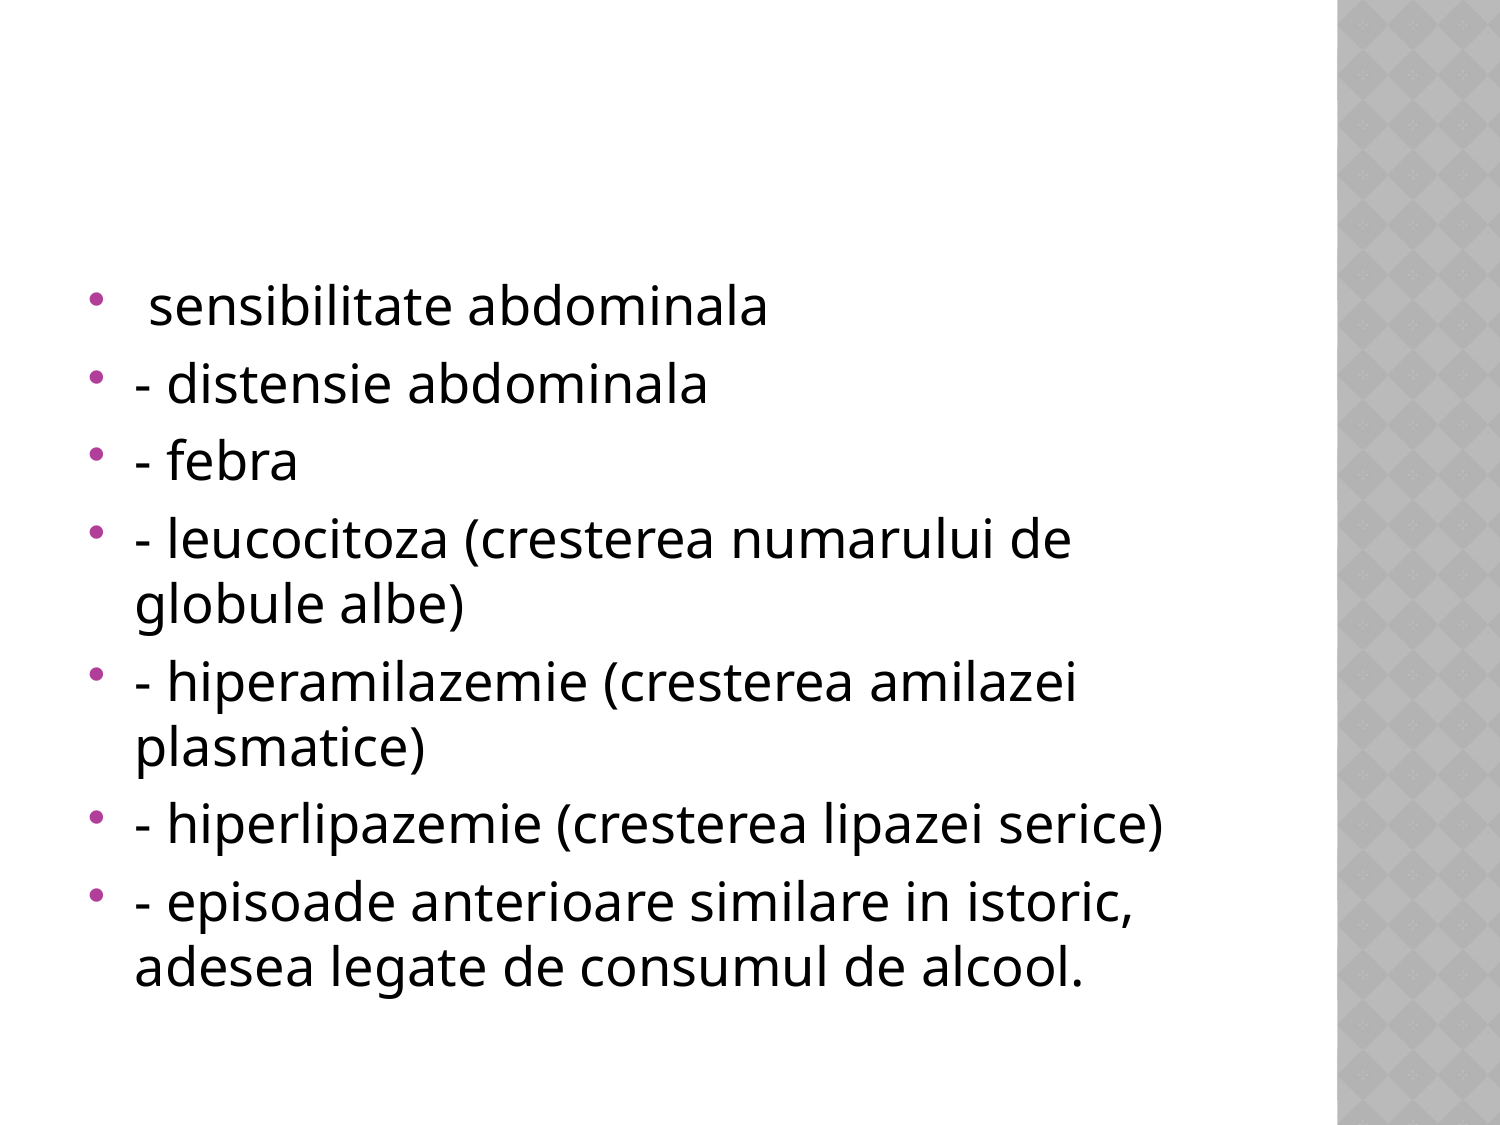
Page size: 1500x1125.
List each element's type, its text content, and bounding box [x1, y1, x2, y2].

list sensibilitate abdominala - distensie abdominala - febra - leucocitoza (cresterea numarului de globule albe) - hiperamilazemie (cresterea amilazei plasmatice) - hiperlipazemie (cresterea lipazei serice) - episoade anterioare similare in istoric, adesea legate de consumul de alcool. [75, 264, 1263, 1059]
